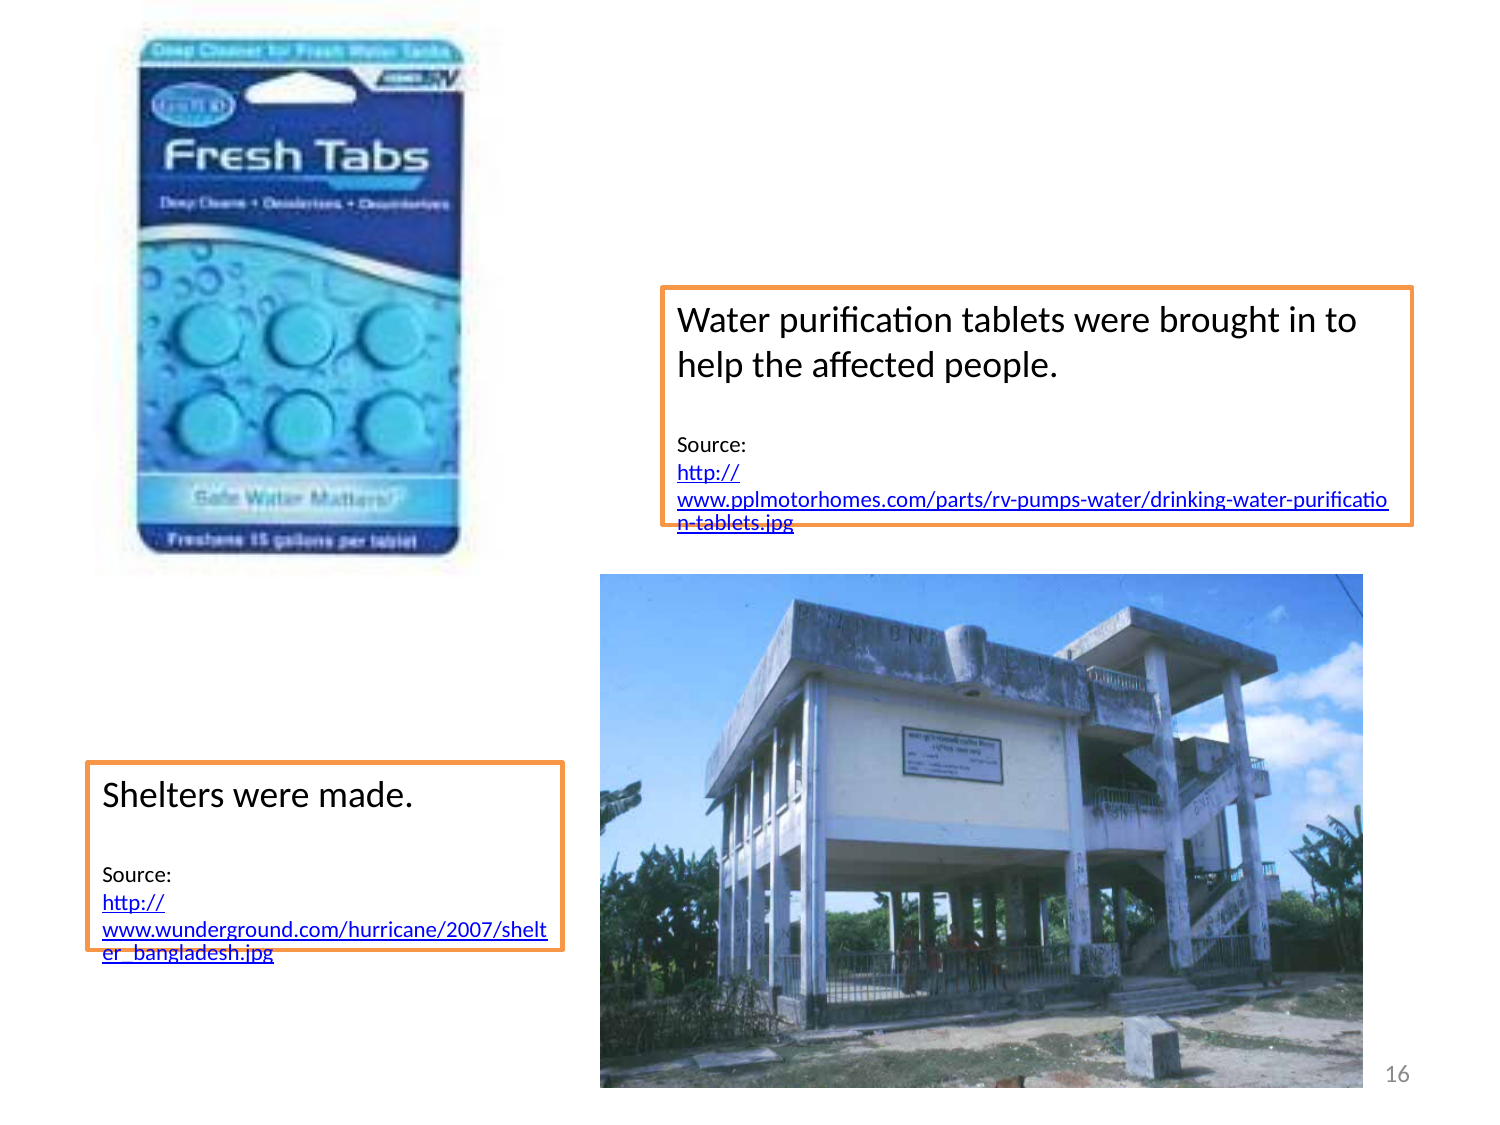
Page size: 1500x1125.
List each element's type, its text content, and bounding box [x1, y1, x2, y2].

slide_number 16 [1074, 1042, 1425, 1103]
picture [0, 0, 1363, 1089]
text_box Water purification tablets were brought in to help the affected people. Source: http://www.pplmotorhomes.com/parts/rv-pumps-water/drinking-water-purification-tablets.jpg [660, 285, 1414, 527]
text_box Shelters were made. Source: http://www.wunderground.com/hurricane/2007/shelter_bangladesh.jpg [85, 760, 565, 952]
